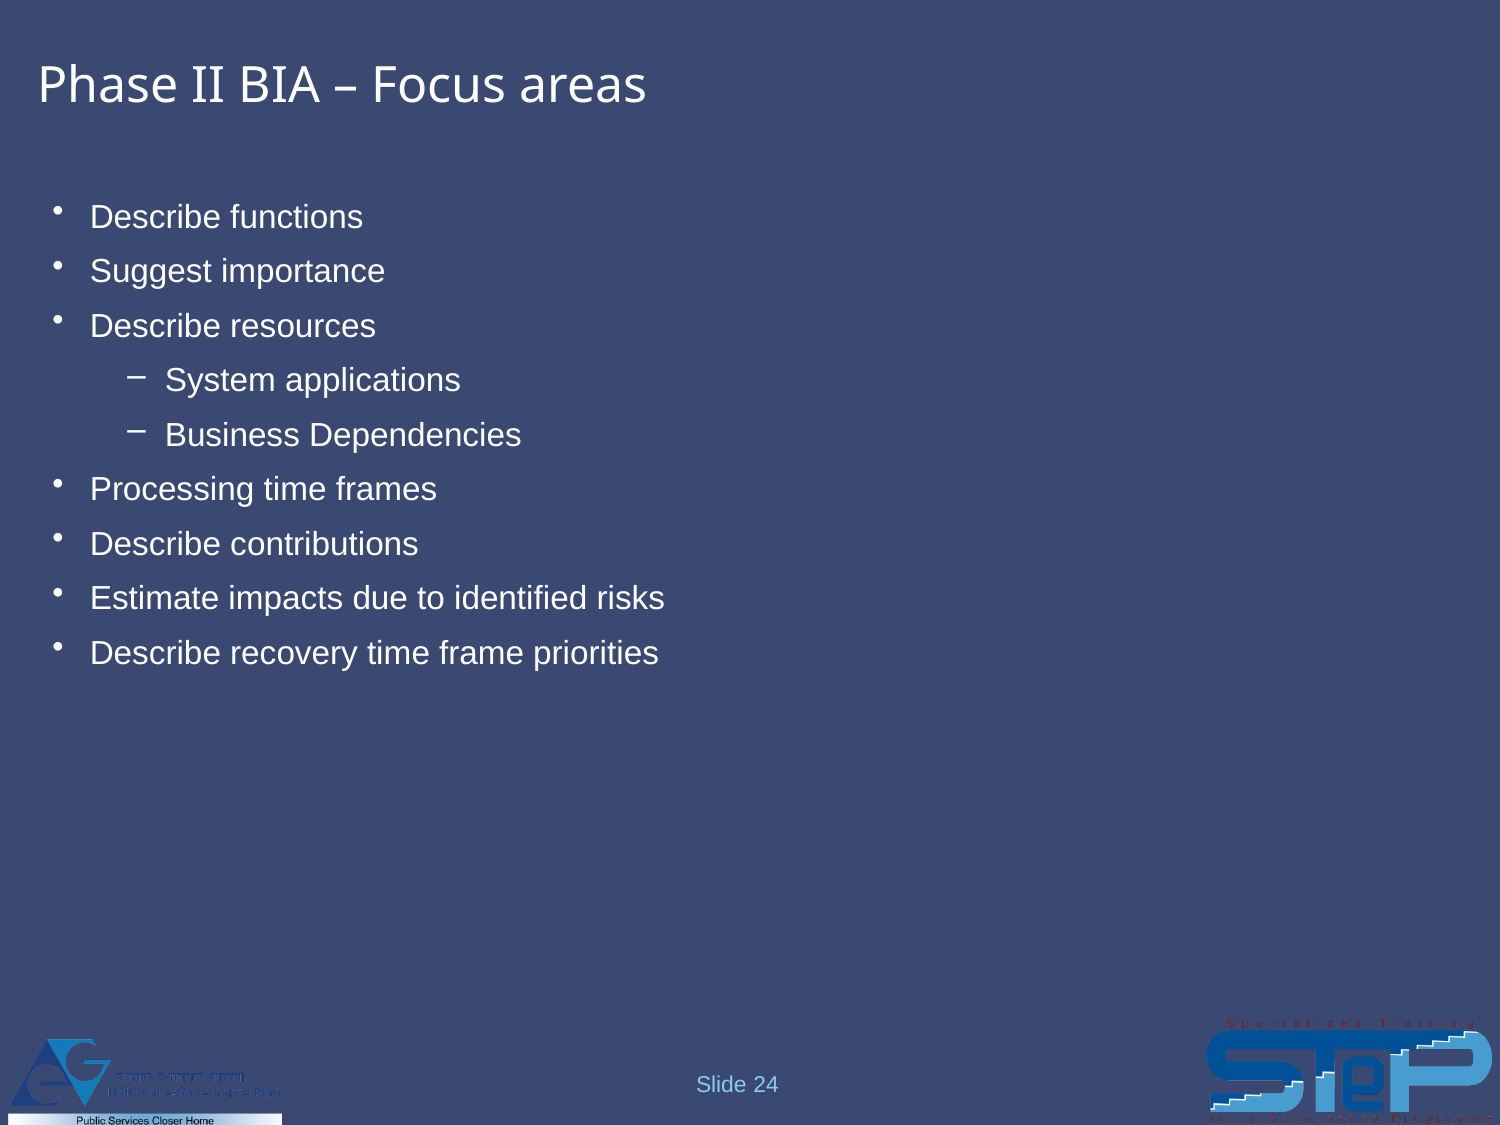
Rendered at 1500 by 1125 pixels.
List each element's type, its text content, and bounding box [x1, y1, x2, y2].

text_box Slide 24 [562, 1070, 913, 1096]
picture [8, 1039, 282, 1125]
text_box Describe functions Suggest importance Describe resources System applications Business Dependencies Processing time frames Describe contributions Estimate impacts due to identified risks Describe recovery time frame priorities [37, 187, 788, 679]
text_box Phase II BIA – Focus areas [37, 45, 1422, 113]
picture [1205, 1019, 1492, 1125]
